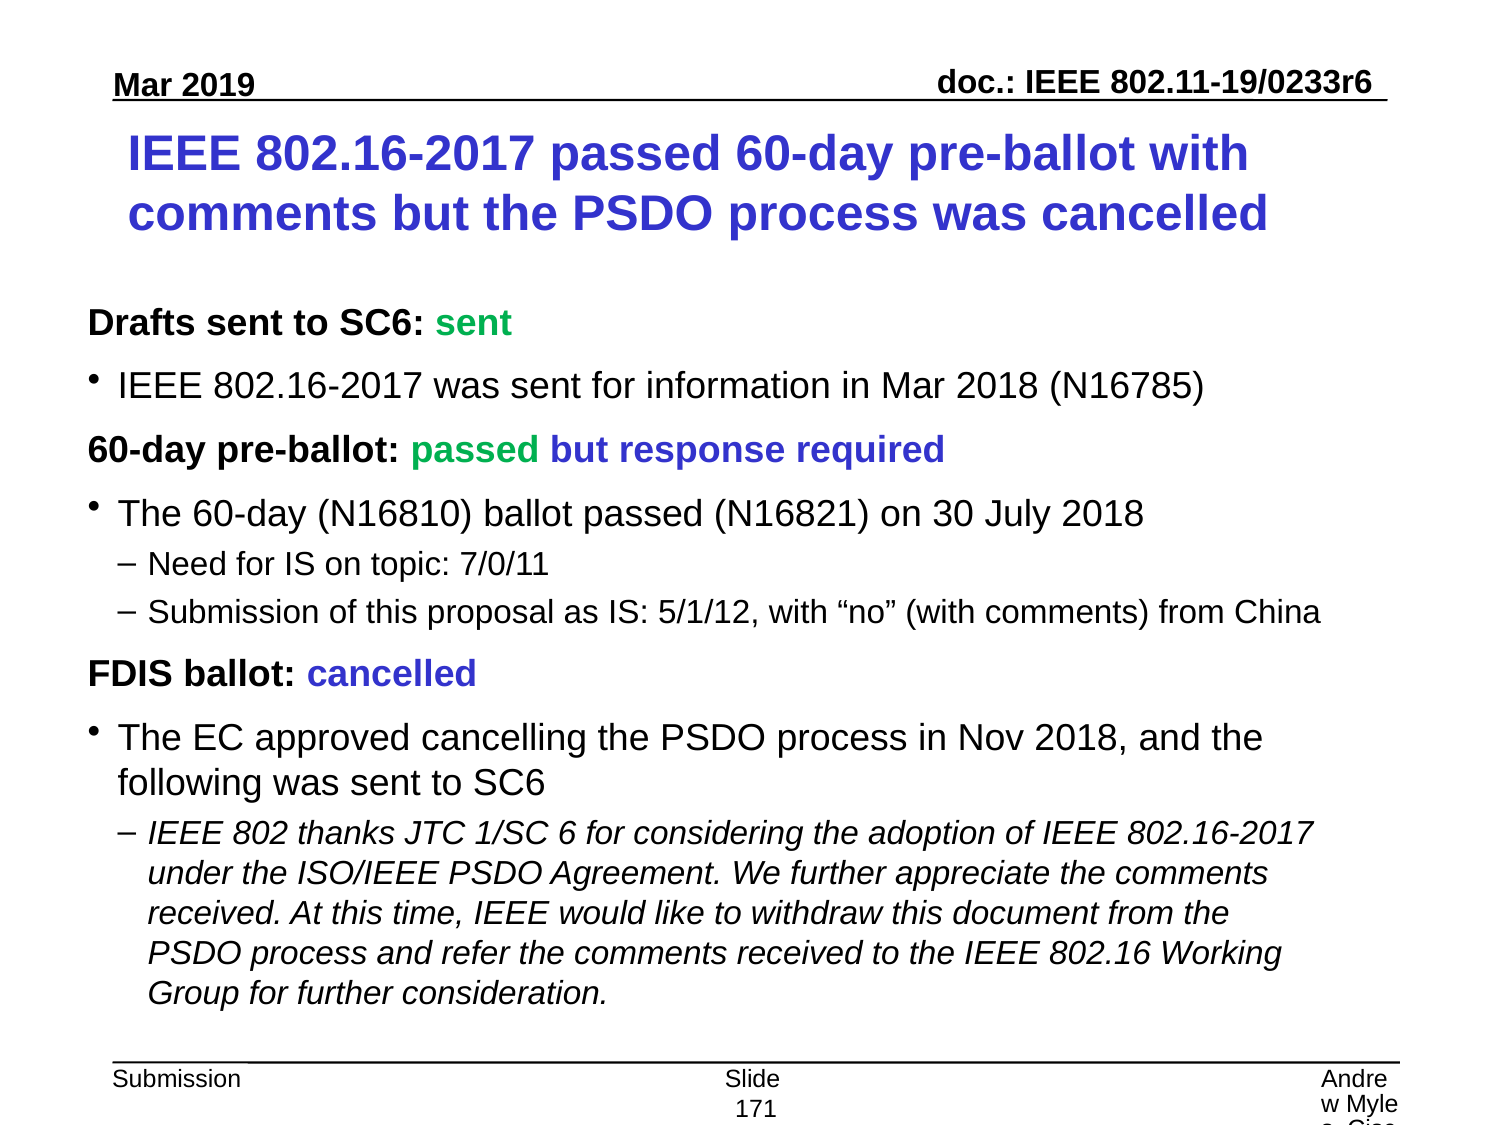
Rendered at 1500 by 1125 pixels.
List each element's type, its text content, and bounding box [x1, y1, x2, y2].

slide_number Slide 171 [709, 1061, 803, 1093]
footer Andrew Myles, Cisco [1320, 1061, 1402, 1093]
list Drafts sent to SC6: sent IEEE 802.16-2017 was sent for information in Mar 2018 (N16785) 60-day pre-ballot: passed but response required The 60-day (N16810) ballot passed (N16821) on 30 July 2018 Need for IS on topic: 7/0/11 Submission of this proposal as IS: 5/1/12, with “no” (with comments) from China FDIS ballot: cancelled The EC approved cancelling the PSDO process in Nov 2018, and the following was sent to SC6 IEEE 802 thanks JTC 1/SC 6 for considering the adoption of IEEE 802.16-2017 under the ISO/IEEE PSDO Agreement. We further appreciate the comments received. At this time, IEEE would like to withdraw this document from the PSDO process and refer the comments received to the IEEE 802.16 Working Group for further consideration. [72, 289, 1348, 965]
title IEEE 802.16-2017 passed 60-day pre-ballot with comments but the PSDO process was cancelled [112, 112, 1388, 288]
